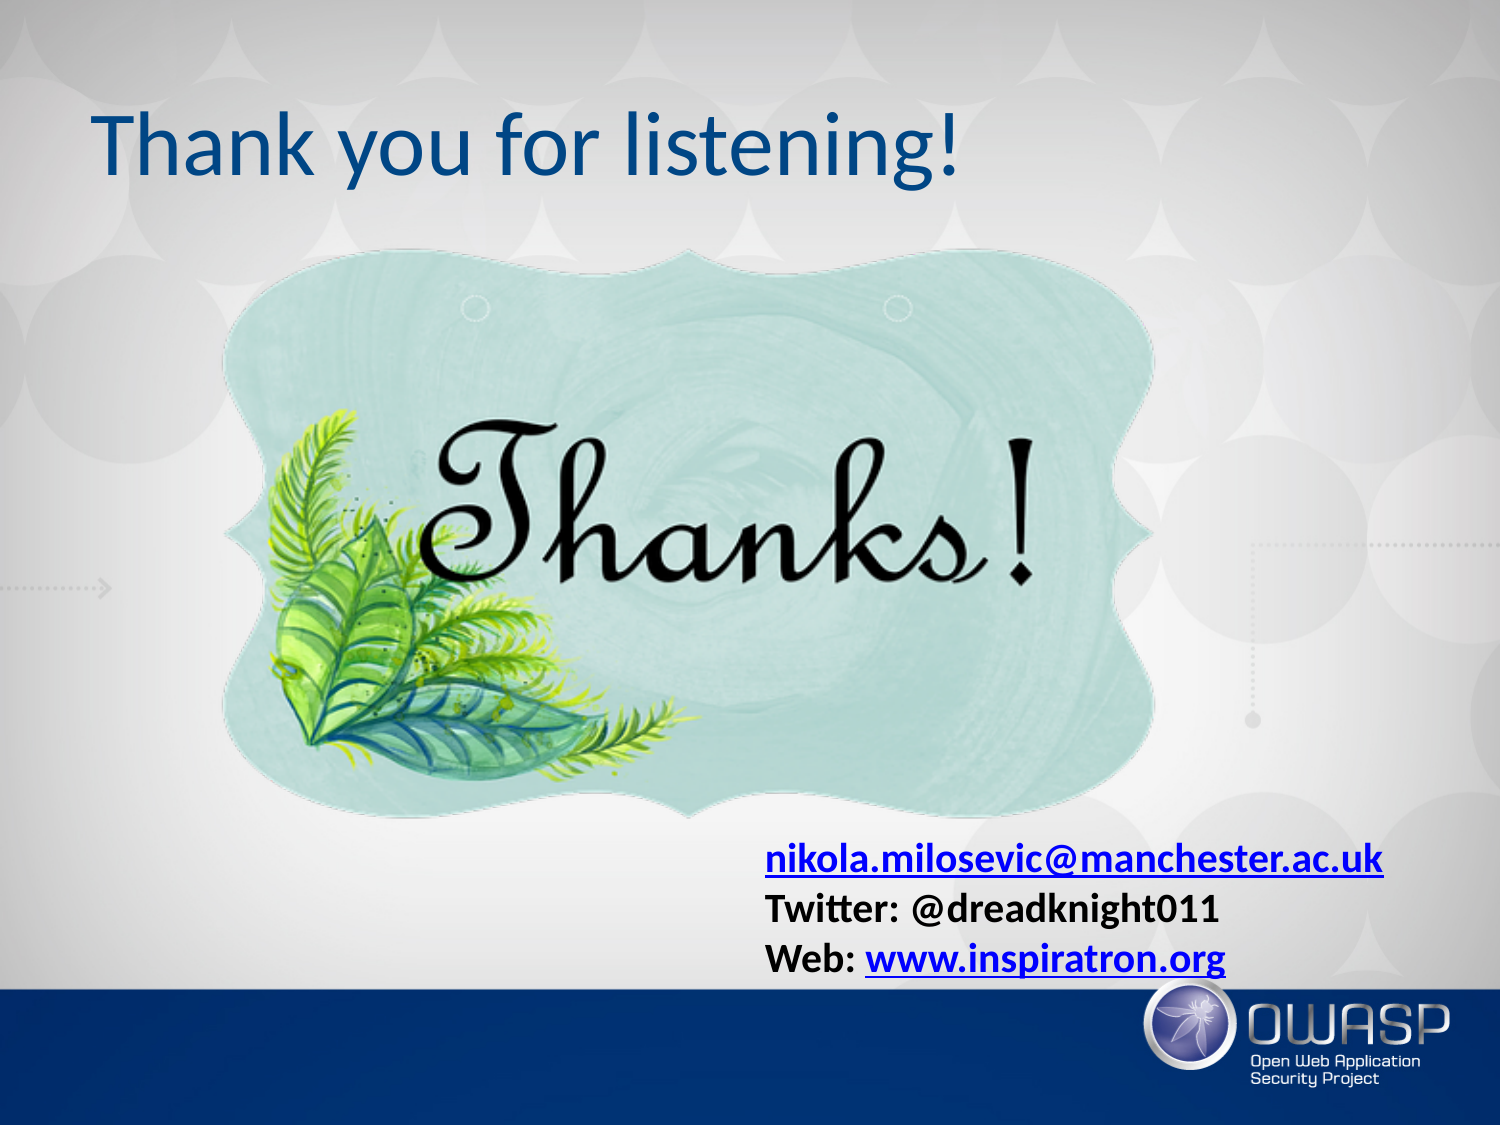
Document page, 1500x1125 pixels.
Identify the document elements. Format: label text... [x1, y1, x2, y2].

text_box nikola.milosevic@manchester.ac.uk Twitter: @dreadknight011 Web: www.inspiratron.org [749, 823, 1443, 989]
picture [0, 0, 1500, 1125]
title Thank you for listening! [75, 45, 1425, 233]
